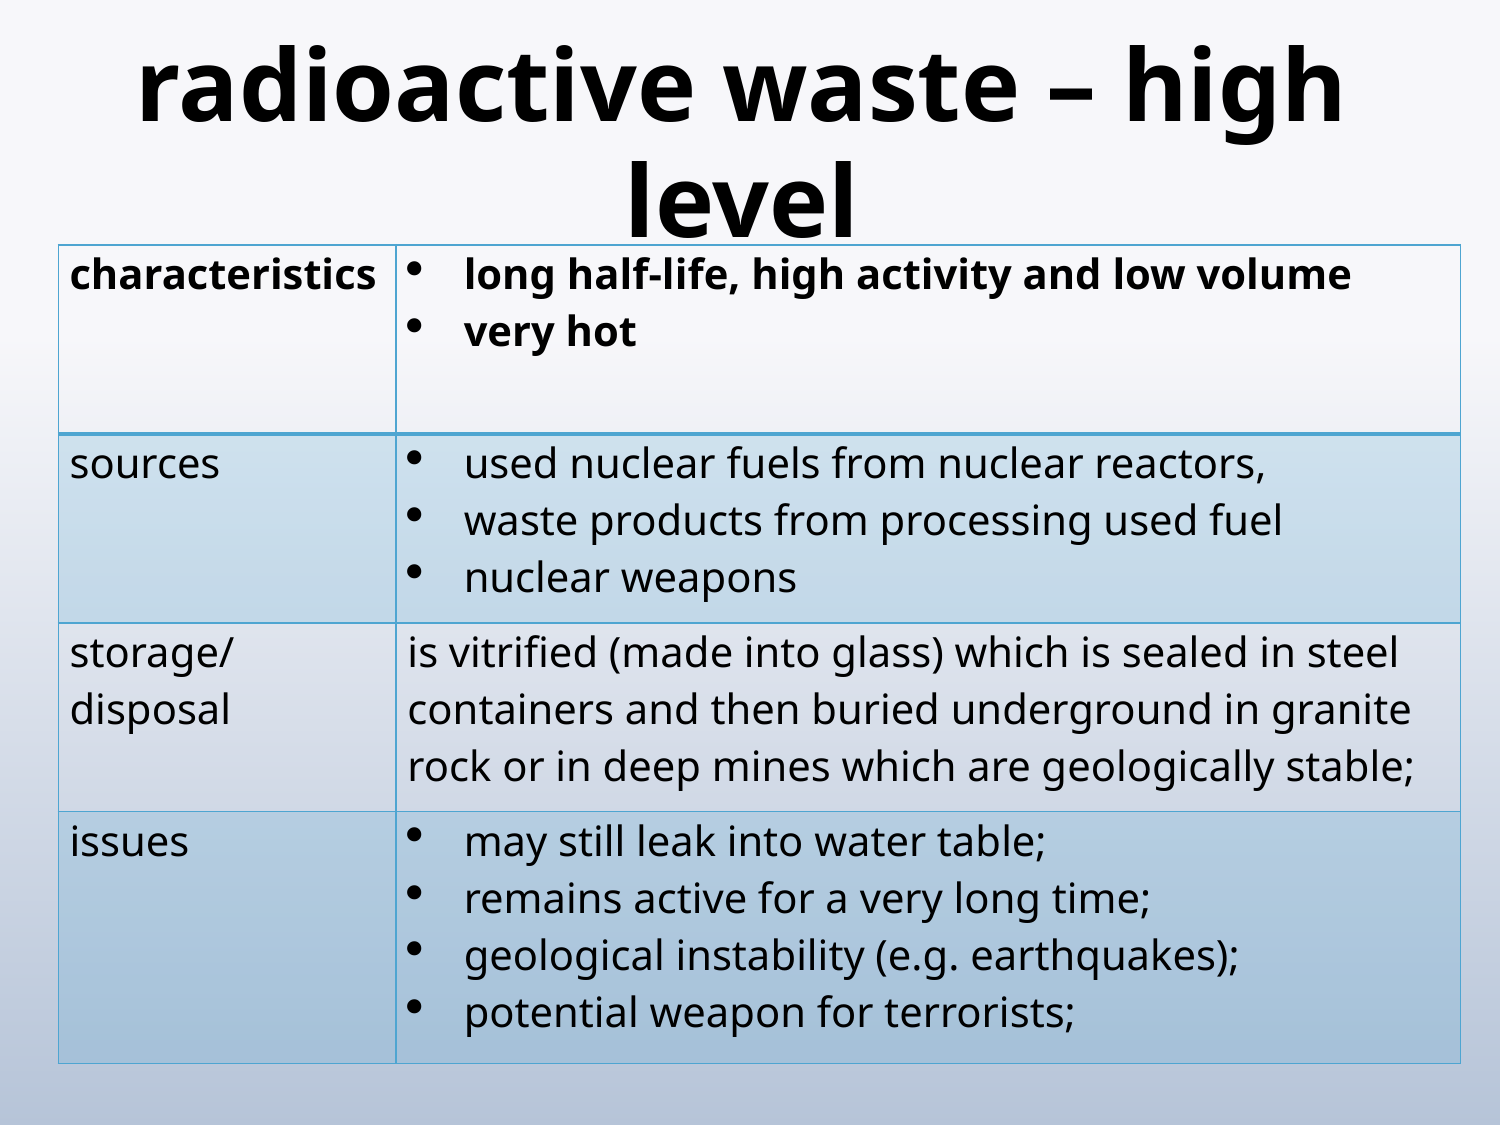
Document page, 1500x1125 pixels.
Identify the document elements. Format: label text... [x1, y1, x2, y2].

table_cell storage/disposal [59, 624, 395, 811]
table_cell used nuclear fuels from nuclear reactors, waste products from processing used fuel nuclear weapons [397, 436, 1460, 622]
table_header long half-life, high activity and low volume very hot [397, 246, 1460, 432]
table_header characteristics [59, 246, 395, 432]
title radioactive waste – high level [58, 37, 1426, 244]
table_cell is vitrified (made into glass) which is sealed in steel containers and then buried underground in granite rock or in deep mines which are geologically stable; [397, 624, 1460, 811]
table_cell sources [59, 436, 395, 622]
table_cell issues [59, 812, 395, 1063]
table_cell may still leak into water table; remains active for a very long time; geological instability (e.g. earthquakes); potential weapon for terrorists; [397, 812, 1460, 1063]
